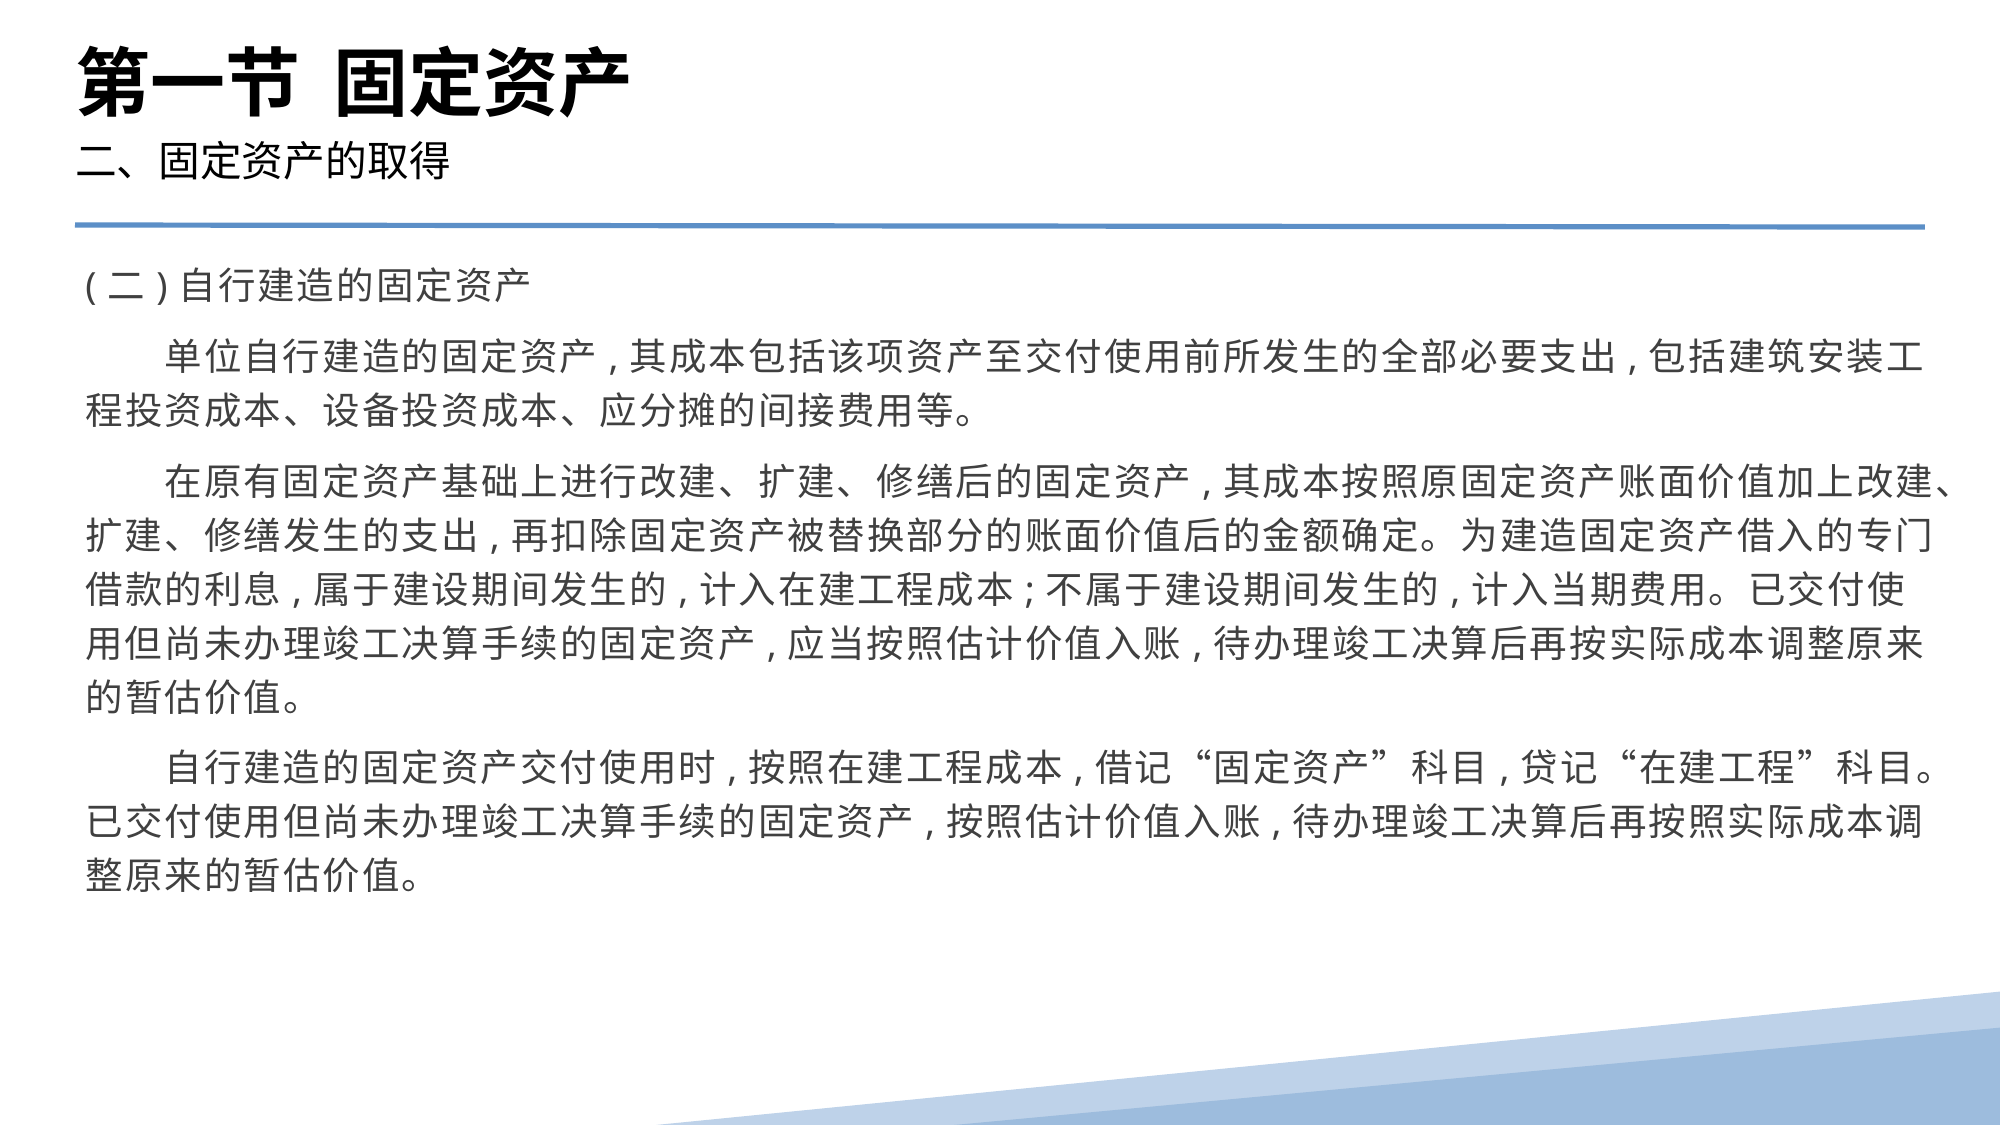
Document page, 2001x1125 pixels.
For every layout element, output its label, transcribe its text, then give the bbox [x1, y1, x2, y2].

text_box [656, 991, 2000, 1125]
text_box 第一节 固定资产 [75, 24, 1925, 124]
text_box 二、固定资产的取得 [75, 124, 1925, 200]
text_box (二)自行建造的固定资产 单位自行建造的固定资产,其成本包括该项资产至交付使用前所发生的全部必要支出,包括建筑安装工程投资成本、设备投资成本、应分摊的间接费用等。 在原有固定资产基础上进行改建、扩建、修缮后的固定资产,其成本按照原固定资产账面价值加上改建、扩建、修缮发生的支出,再扣除固定资产被替换部分的账面价值后的金额确定。为建造固定资产借入的专门借款的利息,属于建设期间发生的,计入在建工程成本;不属于建设期间发生的,计入当期费用。已交付使用但尚未办理竣工决算手续的固定资产,应当按照估计价值入账,待办理竣工决算后再按实际成本调整原来的暂估价值。 自行建造的固定资产交付使用时,按照在建工程成本,借记“固定资产”科目,贷记“在建工程”科目。已交付使用但尚未办理竣工决算手续的固定资产,按照估计价值入账,待办理竣工决算后再按照实际成本调整原来的暂估价值。 [74, 227, 1948, 924]
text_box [74, 224, 1925, 228]
